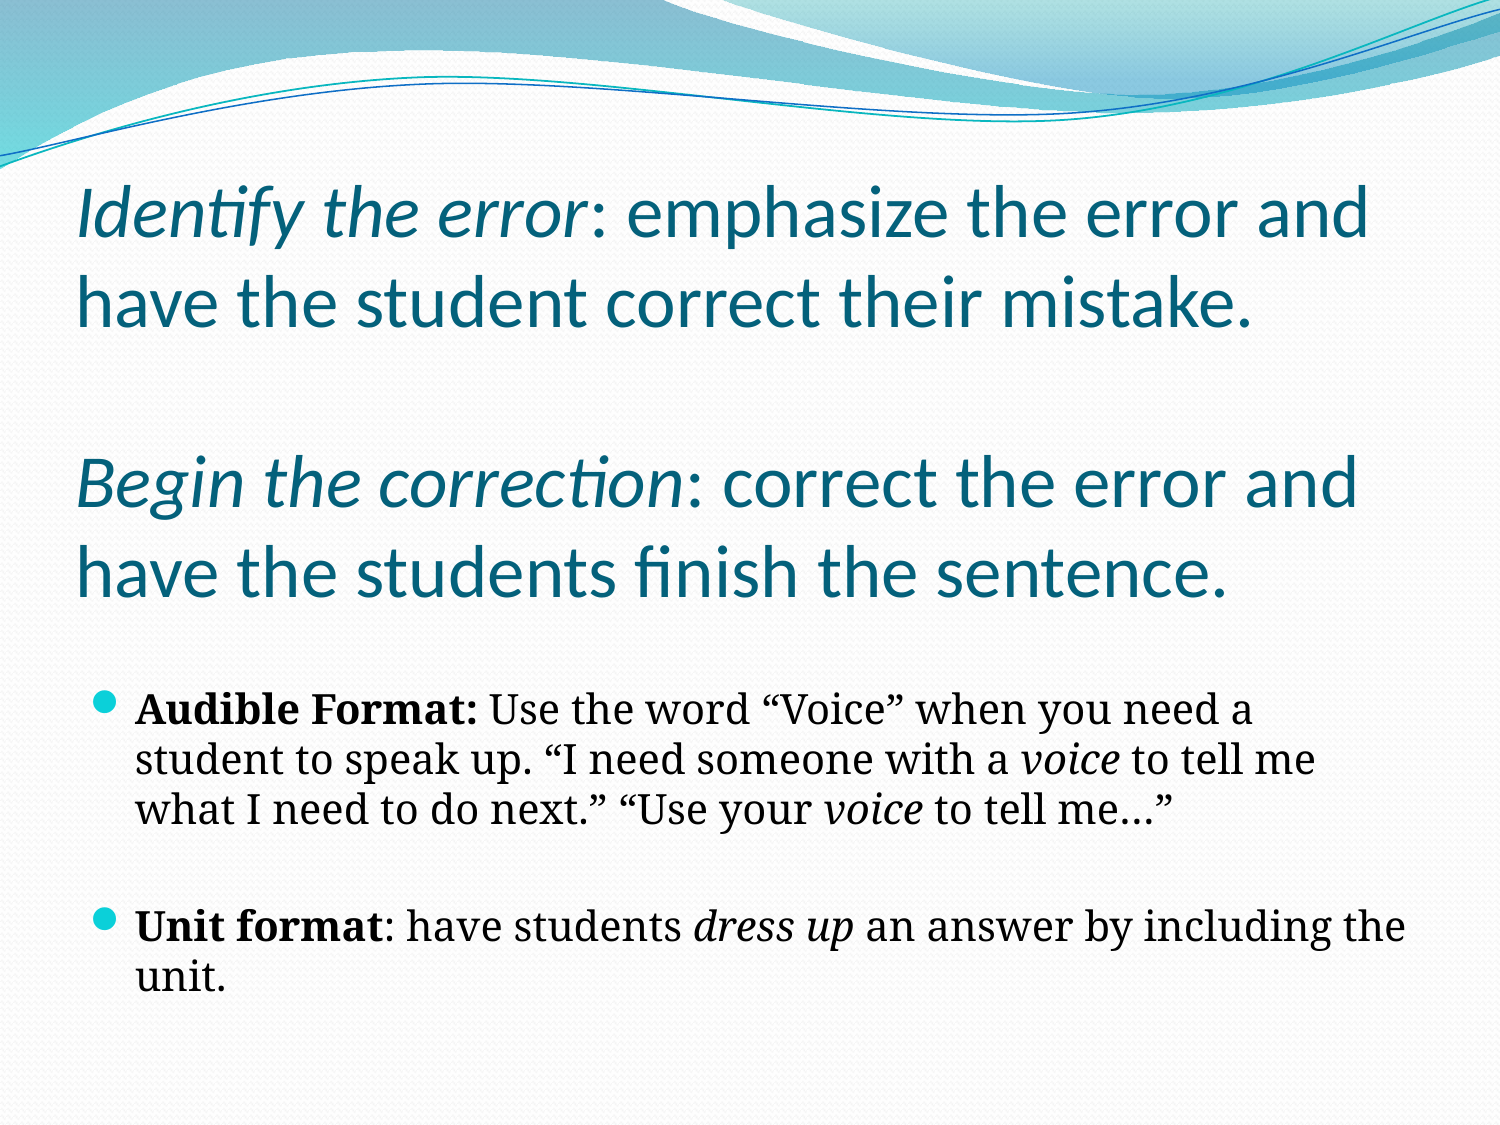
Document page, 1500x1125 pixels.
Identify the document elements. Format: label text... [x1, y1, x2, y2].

title Identify the error: emphasize the error and have the student correct their mistake. Begin the correction: correct the error and have the students finish the sentence. [75, 115, 1475, 613]
list Audible Format: Use the word “Voice” when you need a student to speak up. “I need someone with a voice to tell me what I need to do next.” “Use your voice to tell me…” Unit format: have students dress up an answer by including the unit. [75, 675, 1425, 1038]
